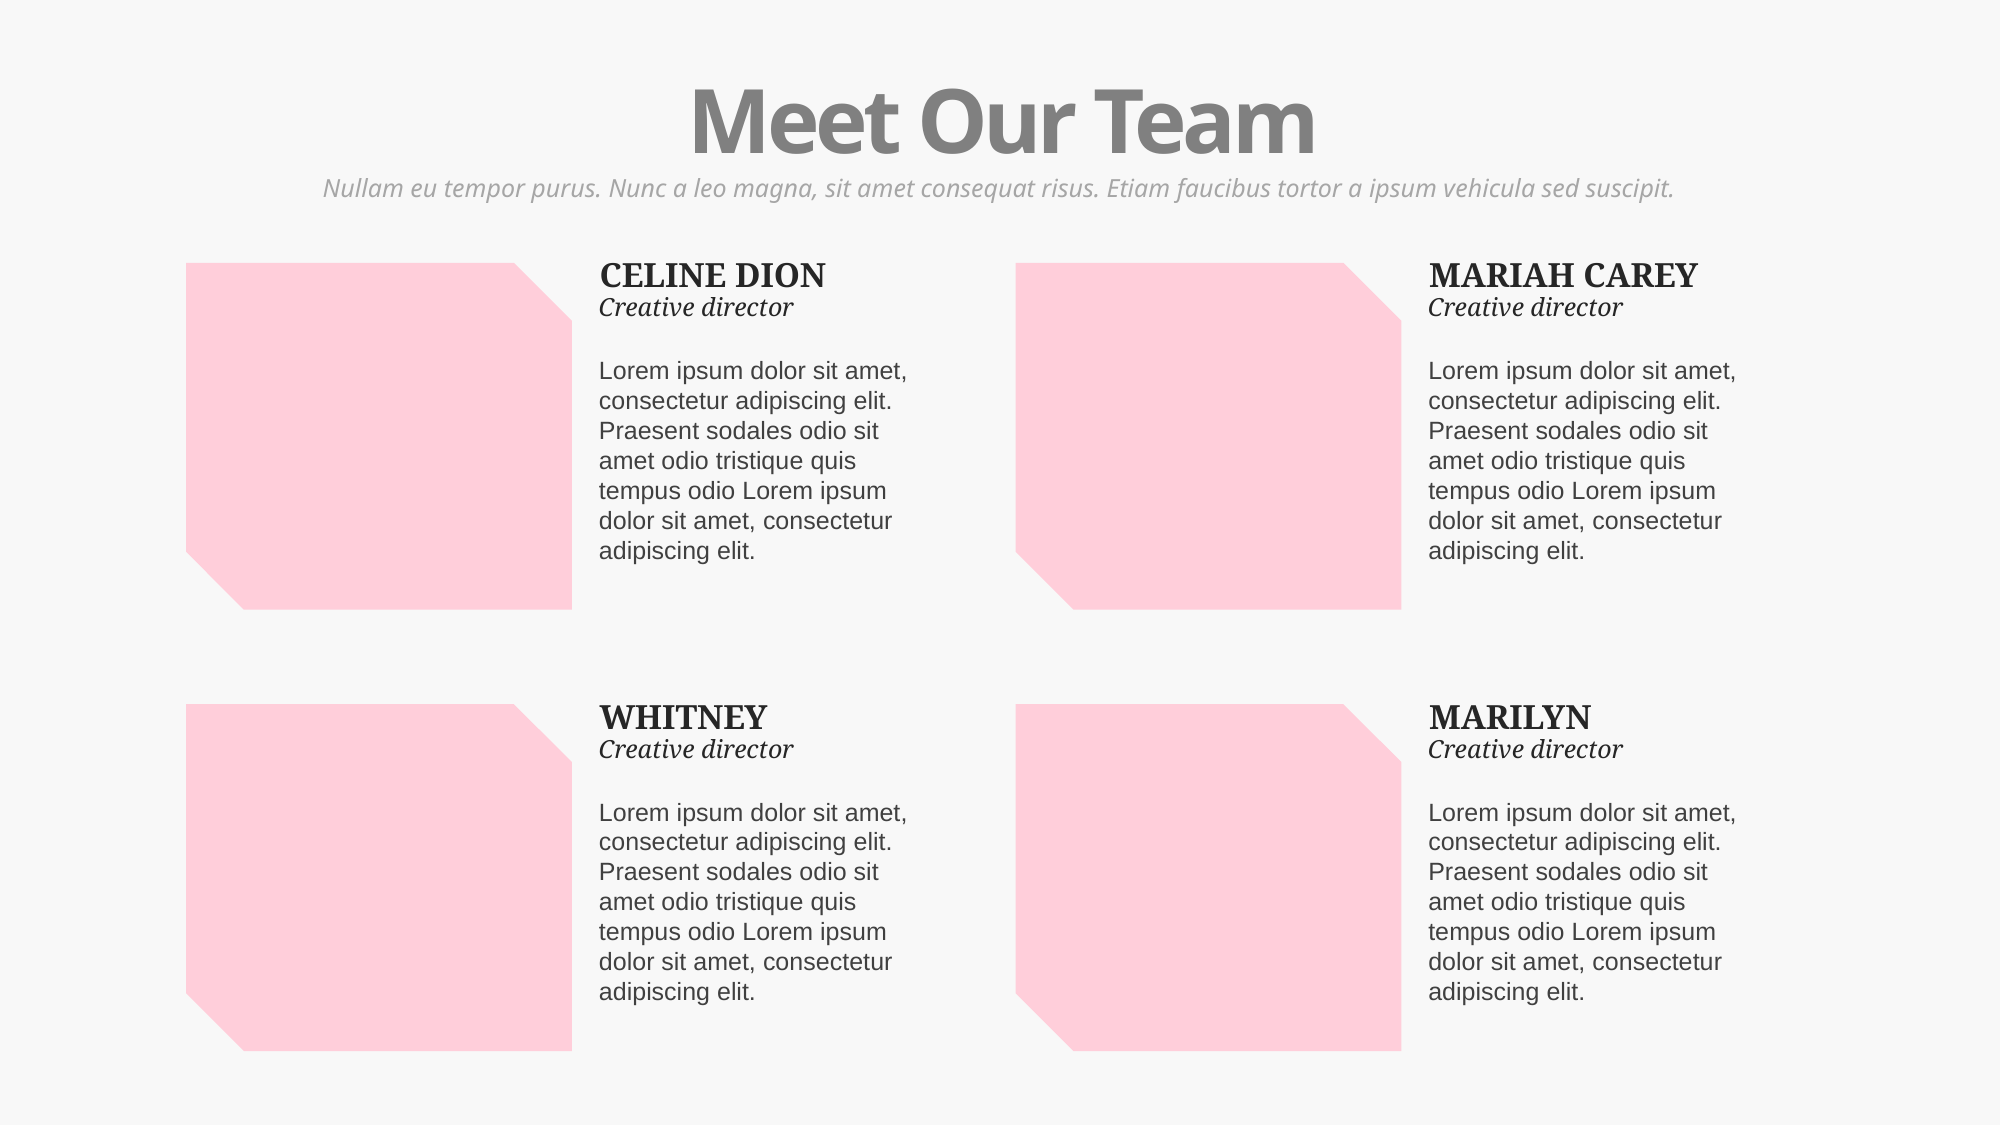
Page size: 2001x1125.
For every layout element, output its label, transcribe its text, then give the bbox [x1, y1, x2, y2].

text_box Nullam eu tempor purus. Nunc a leo magna, sit amet consequat risus. Etiam faucibus tortor a ipsum vehicula sed suscipit. [123, 167, 1884, 208]
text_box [1015, 704, 1402, 1052]
text_box MARIAH CAREY [1414, 247, 1767, 302]
text_box Lorem ipsum dolor sit amet, consectetur adipiscing elit. Praesent sodales odio sit amet odio tristique quis tempus odio Lorem ipsum dolor sit amet, consectetur adipiscing elit. [1413, 347, 1761, 572]
text_box CELINE DION [584, 247, 937, 302]
text_box Creative director [1413, 725, 1700, 771]
text_box Lorem ipsum dolor sit amet, consectetur adipiscing elit. Praesent sodales odio sit amet odio tristique quis tempus odio Lorem ipsum dolor sit amet, consectetur adipiscing elit. [584, 347, 932, 572]
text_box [186, 704, 572, 1052]
text_box Creative director [1413, 284, 1700, 329]
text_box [186, 262, 572, 610]
text_box Creative director [583, 284, 871, 329]
text_box Lorem ipsum dolor sit amet, consectetur adipiscing elit. Praesent sodales odio sit amet odio tristique quis tempus odio Lorem ipsum dolor sit amet, consectetur adipiscing elit. [584, 788, 932, 1013]
text_box MARILYN [1414, 688, 1767, 744]
text_box Lorem ipsum dolor sit amet, consectetur adipiscing elit. Praesent sodales odio sit amet odio tristique quis tempus odio Lorem ipsum dolor sit amet, consectetur adipiscing elit. [1413, 788, 1761, 1013]
text_box Meet Our Team [677, 60, 1330, 167]
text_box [1015, 262, 1402, 610]
text_box Creative director [583, 725, 871, 771]
text_box WHITNEY [584, 688, 937, 744]
